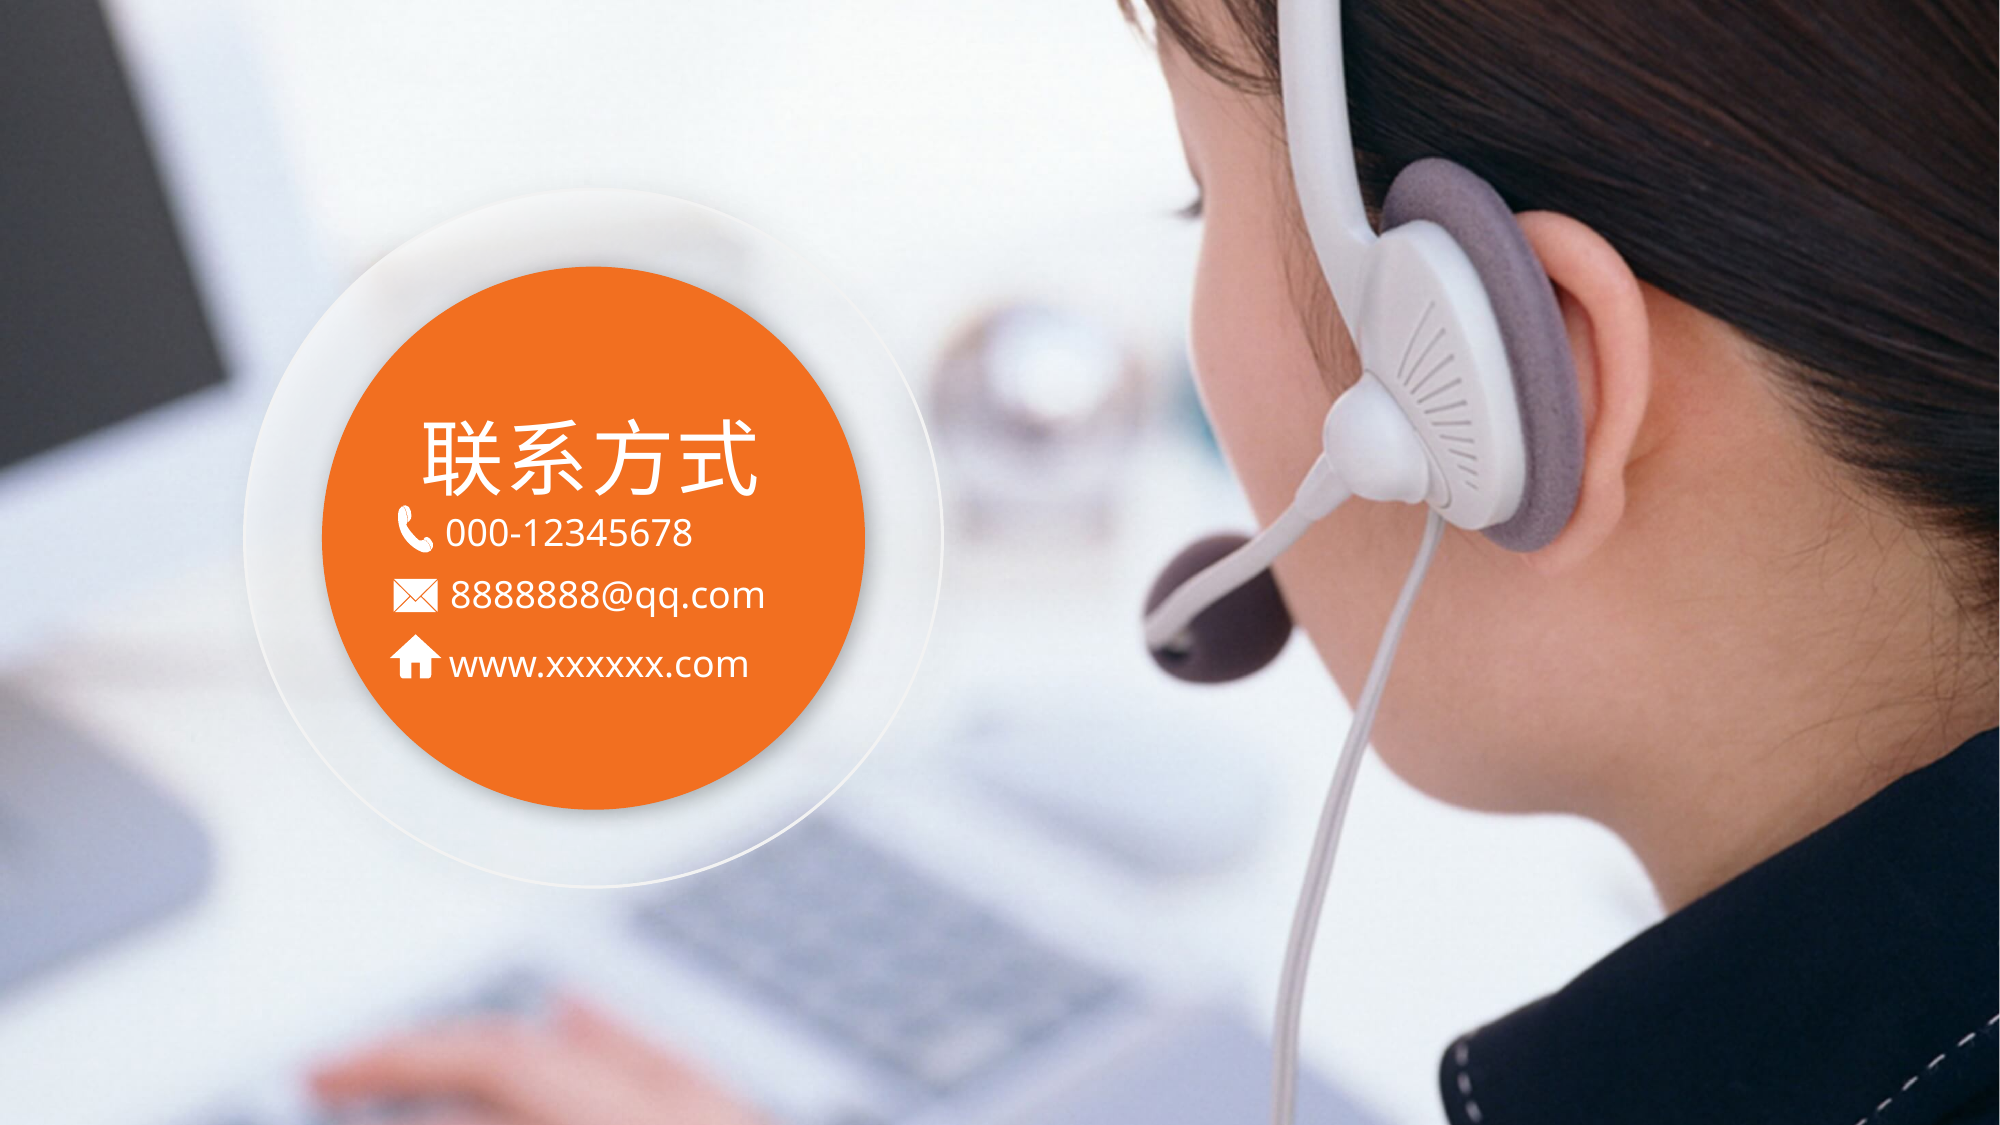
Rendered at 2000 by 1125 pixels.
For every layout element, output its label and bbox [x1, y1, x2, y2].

text_box [244, 189, 943, 888]
picture [0, 0, 2000, 1125]
